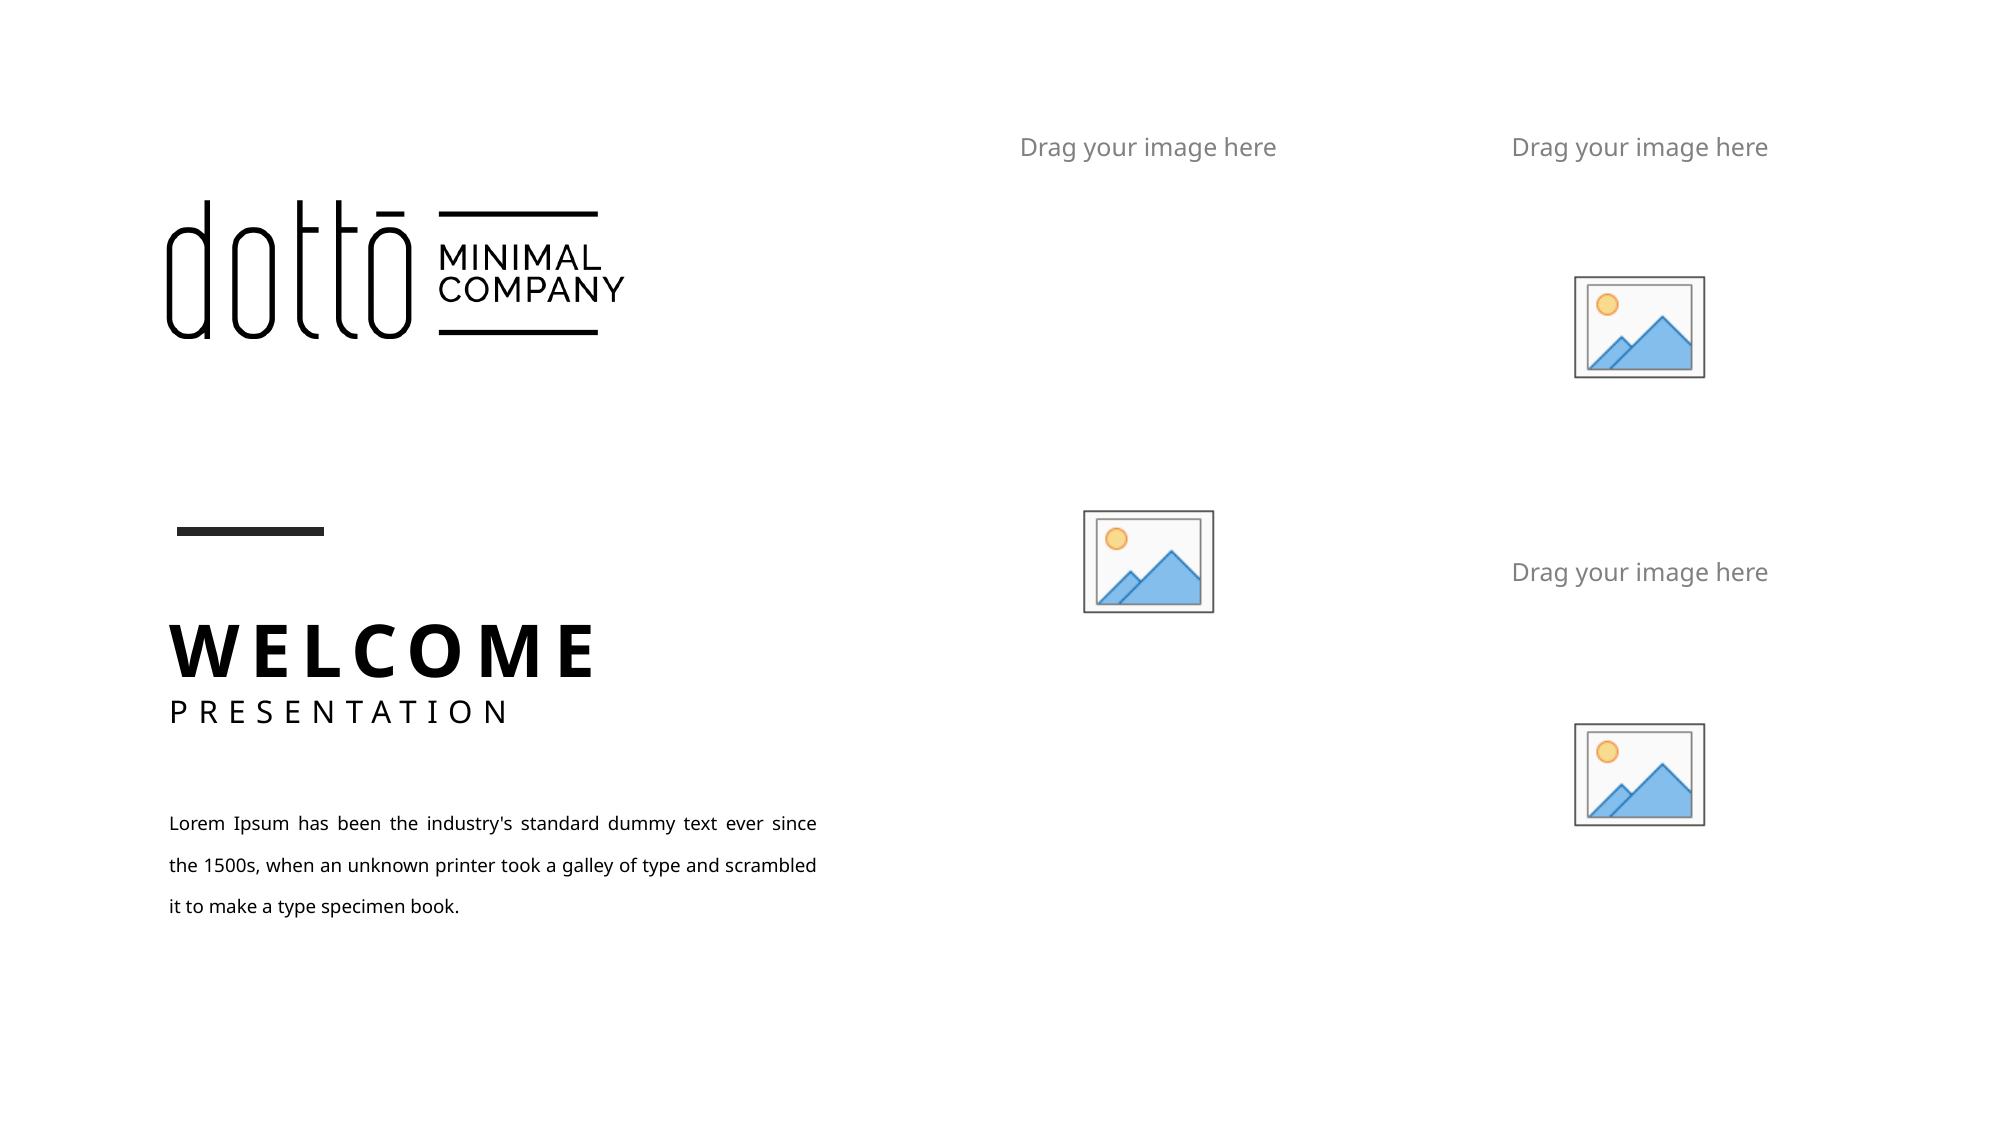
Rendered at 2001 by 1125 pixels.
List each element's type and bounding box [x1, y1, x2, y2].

picture [166, 200, 625, 339]
picture [1435, 549, 1846, 1002]
picture [1435, 123, 1846, 532]
text_box [154, 597, 832, 921]
picture [879, 123, 1418, 1002]
